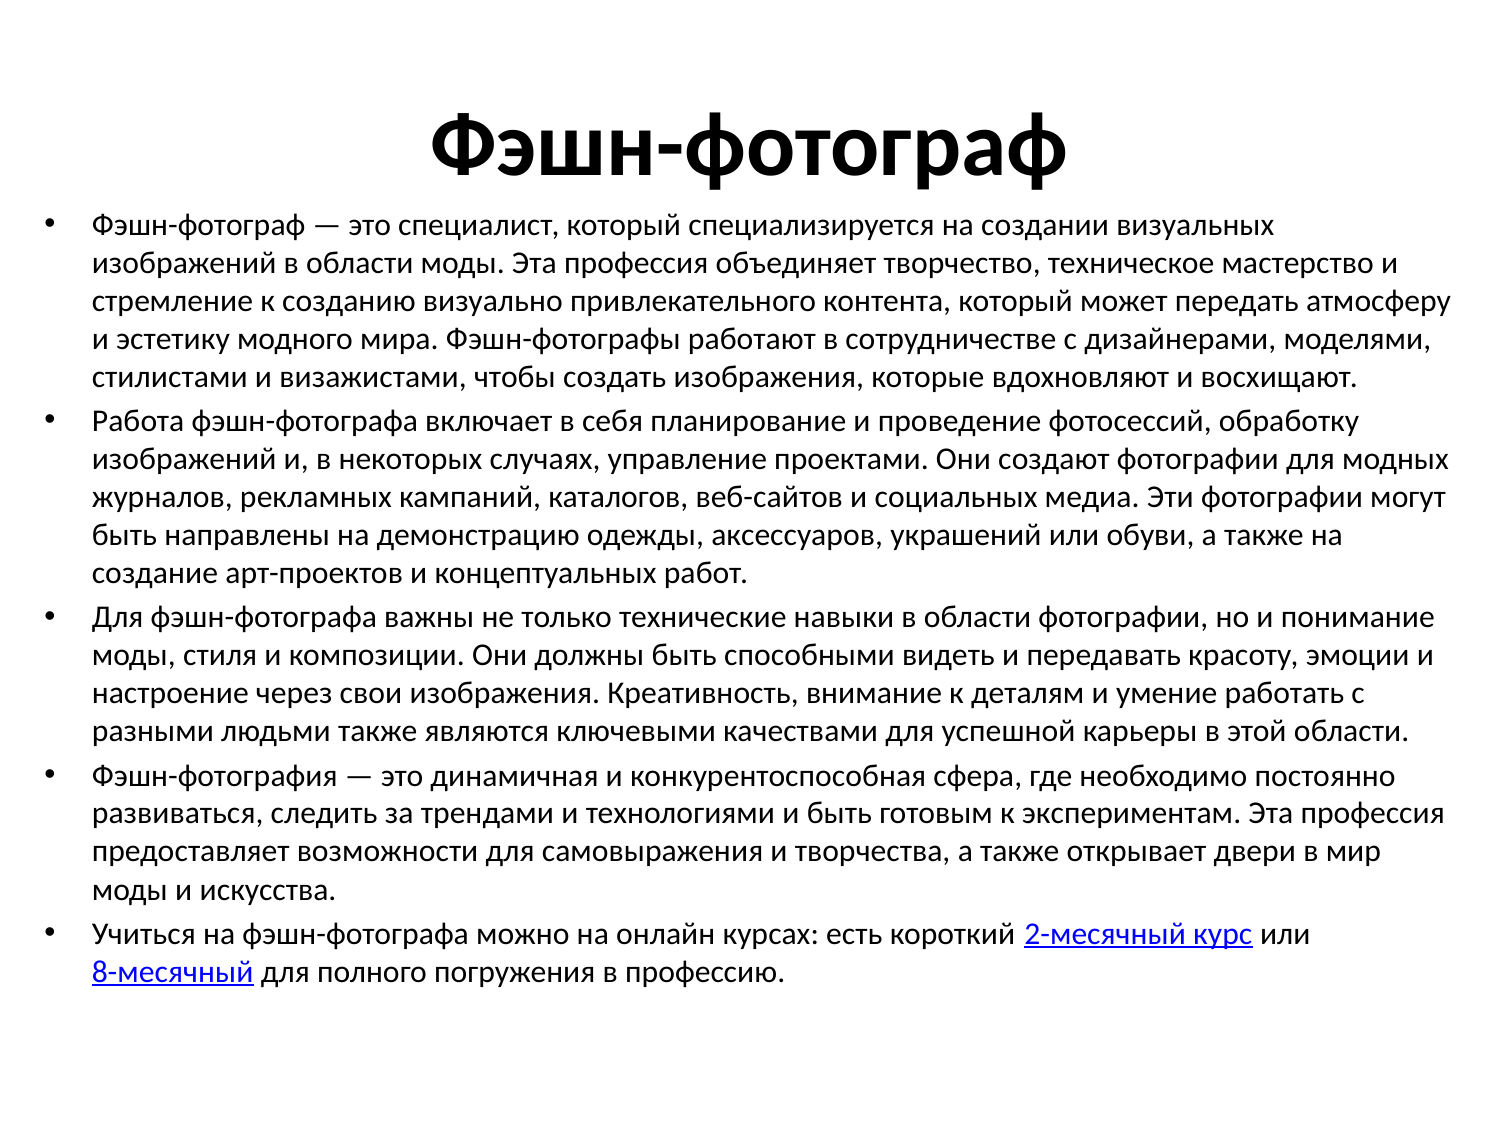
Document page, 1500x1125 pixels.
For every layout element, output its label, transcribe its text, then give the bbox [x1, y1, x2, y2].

list Фэшн-фотограф — это специалист, который специализируется на создании визуальных изображений в области моды. Эта профессия объединяет творчество, техническое мастерство и стремление к созданию визуально привлекательного контента, который может передать атмосферу и эстетику модного мира. Фэшн-фотографы работают в сотрудничестве с дизайнерами, моделями, стилистами и визажистами, чтобы создать изображения, которые вдохновляют и восхищают. Работа фэшн-фотографа включает в себя планирование и проведение фотосессий, обработку изображений и, в некоторых случаях, управление проектами. Они создают фотографии для модных журналов, рекламных кампаний, каталогов, веб-сайтов и социальных медиа. Эти фотографии могут быть направлены на демонстрацию одежды, аксессуаров, украшений или обуви, а также на создание арт-проектов и концептуальных работ. Для фэшн-фотографа важны не только технические навыки в области фотографии, но и понимание моды, стиля и композиции. Они должны быть способными видеть и передавать красоту, эмоции и настроение через свои изображения. Креативность, внимание к деталям и умение работать с разными людьми также являются ключевыми качествами для успешной карьеры в этой области. Фэшн-фотография — это динамичная и конкурентоспособная сфера, где необходимо постоянно развиваться, следить за трендами и технологиями и быть готовым к экспериментам. Эта профессия предоставляет возможности для самовыражения и творчества, а также открывает двери в мир моды и искусства. Учиться на фэшн-фотографа можно на онлайн курсах: есть короткий 2-месячный курс или 8-месячный для полного погружения в профессию. [29, 196, 1471, 1083]
title Фэшн-фотограф [75, 45, 1425, 196]
